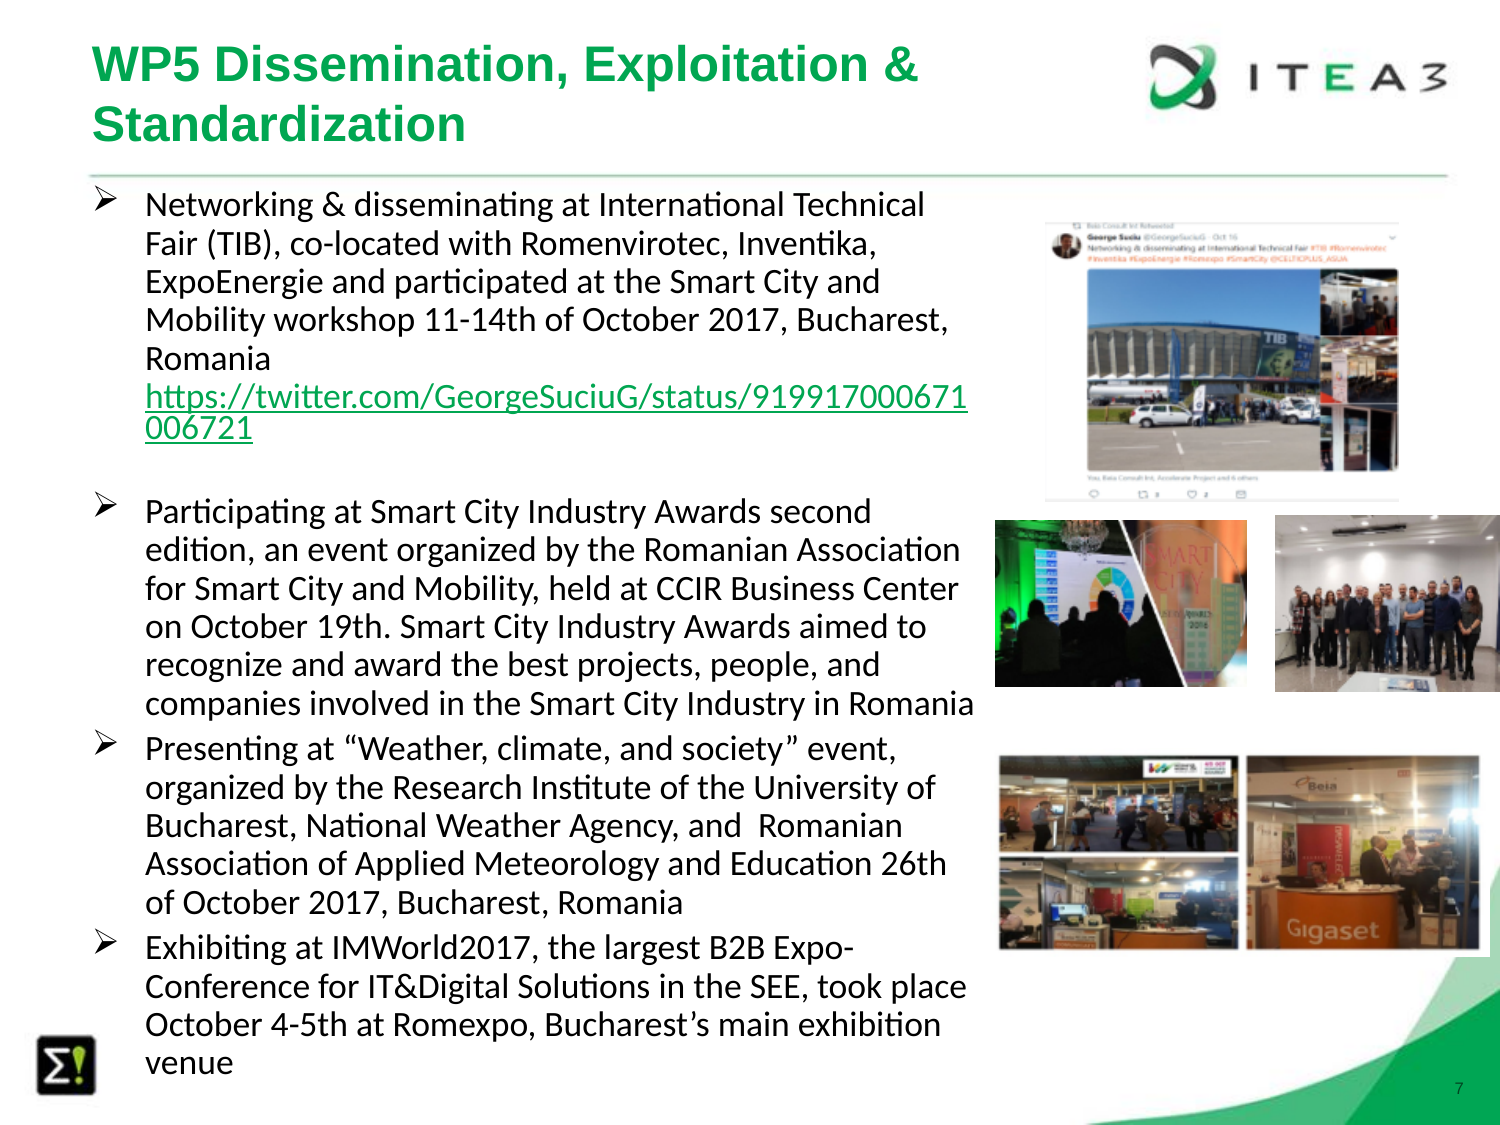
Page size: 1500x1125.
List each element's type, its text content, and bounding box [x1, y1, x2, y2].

picture [0, 0, 1500, 1125]
title WP5 Dissemination, Exploitation & Standardization [76, 23, 1099, 160]
list Networking & disseminating at International Technical Fair (TIB), co-located with Romenvirotec, Inventika, ExpoEnergie and participated at the Smart City and Mobility workshop 11-14th of October 2017, Bucharest, Romania https://twitter.com/GeorgeSuciuG/status/919917000671006721 Participating at Smart City Industry Awards second edition, an event organized by the Romanian Association for Smart City and Mobility, held at CCIR Business Center on October 19th. Smart City Industry Awards aimed to recognize and award the best projects, people, and companies involved in the Smart City Industry in Romania Presenting at “Weather, climate, and society” event, organized by the Research Institute of the University of Bucharest, National Weather Agency, and Romanian Association of Applied Meteorology and Education 26th of October 2017, Bucharest, Romania Exhibiting at IMWorld2017, the largest B2B Expo-Conference for IT&Digital Solutions in the SEE, took place October 4-5th at Romexpo, Bucharest’s main exhibition venue [76, 178, 996, 1102]
